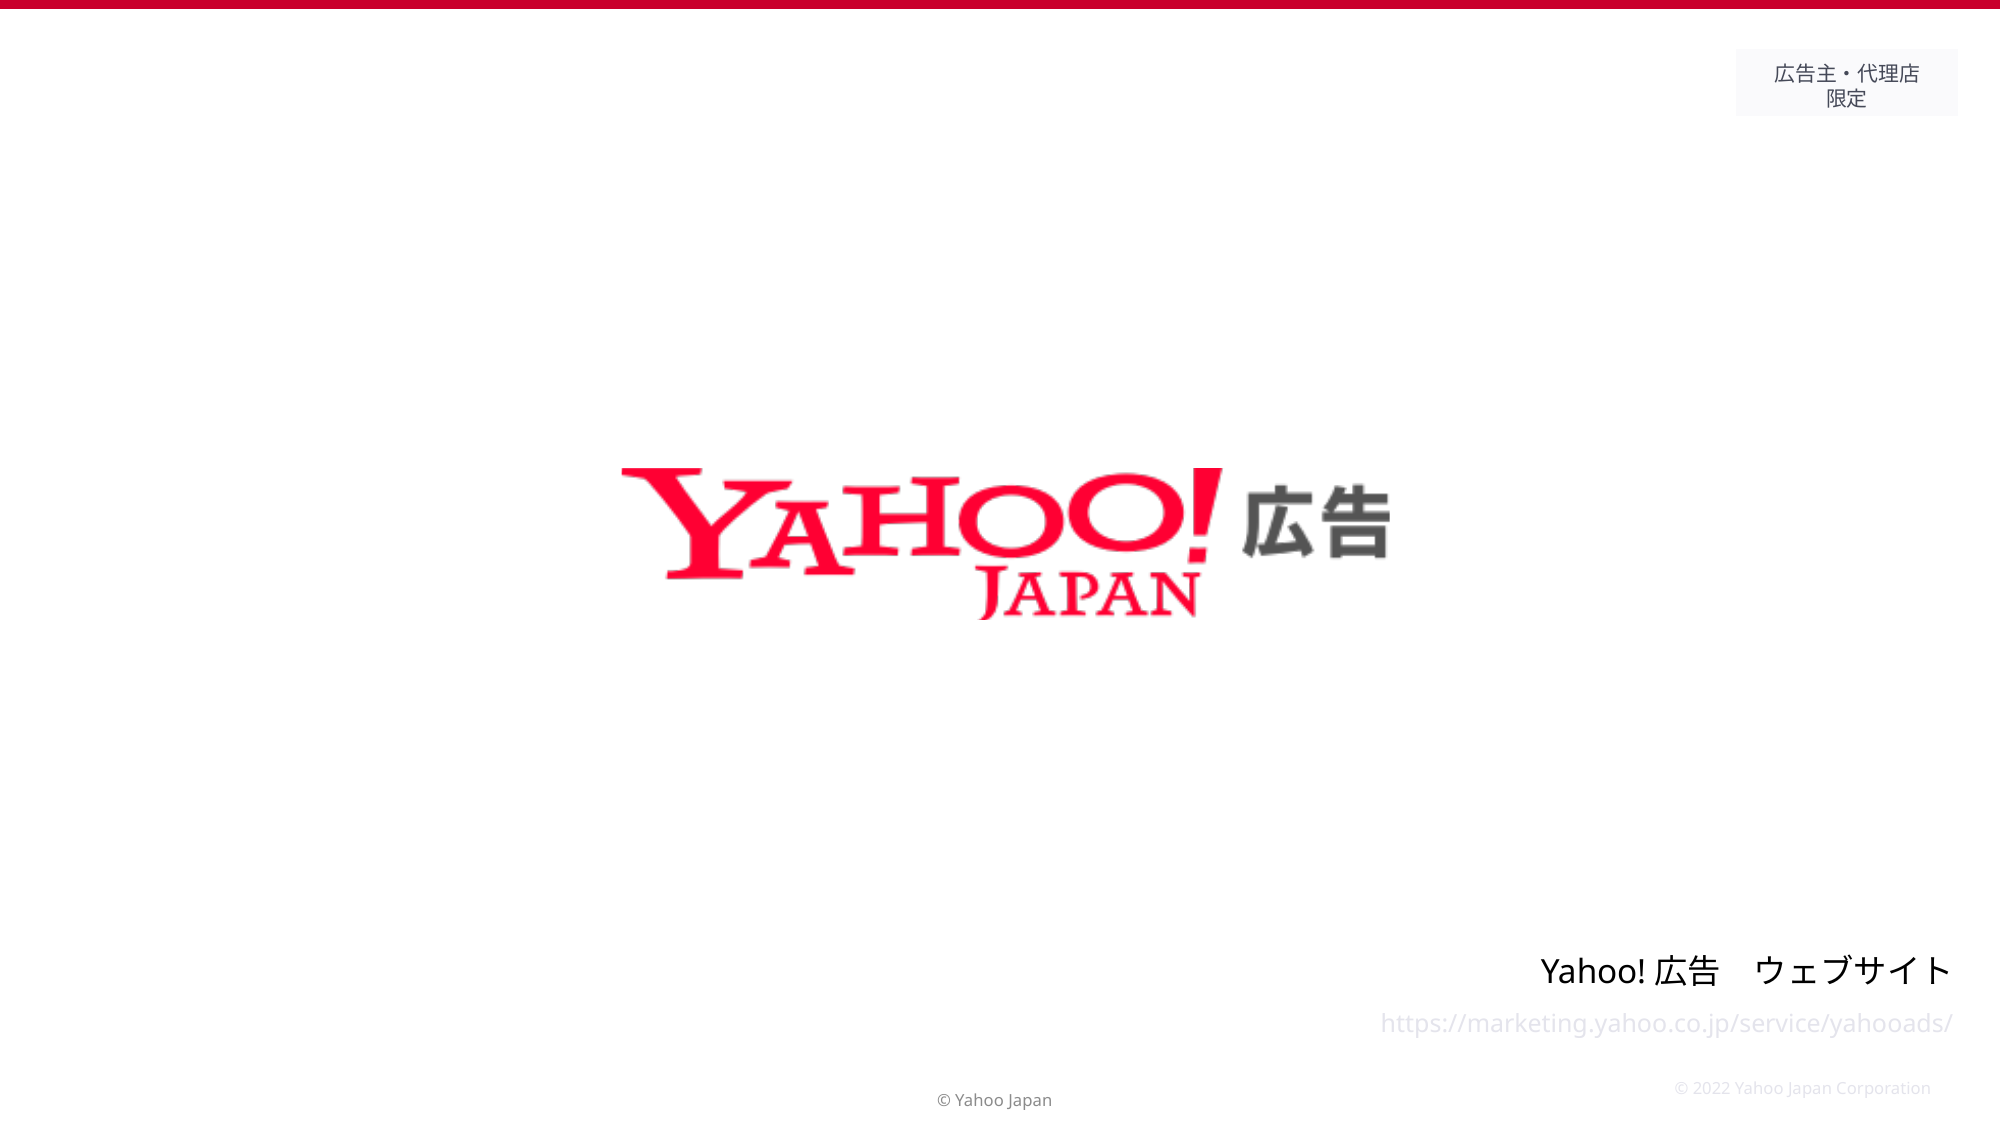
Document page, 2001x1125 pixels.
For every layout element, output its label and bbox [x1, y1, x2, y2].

text_box [0, 0, 2000, 9]
